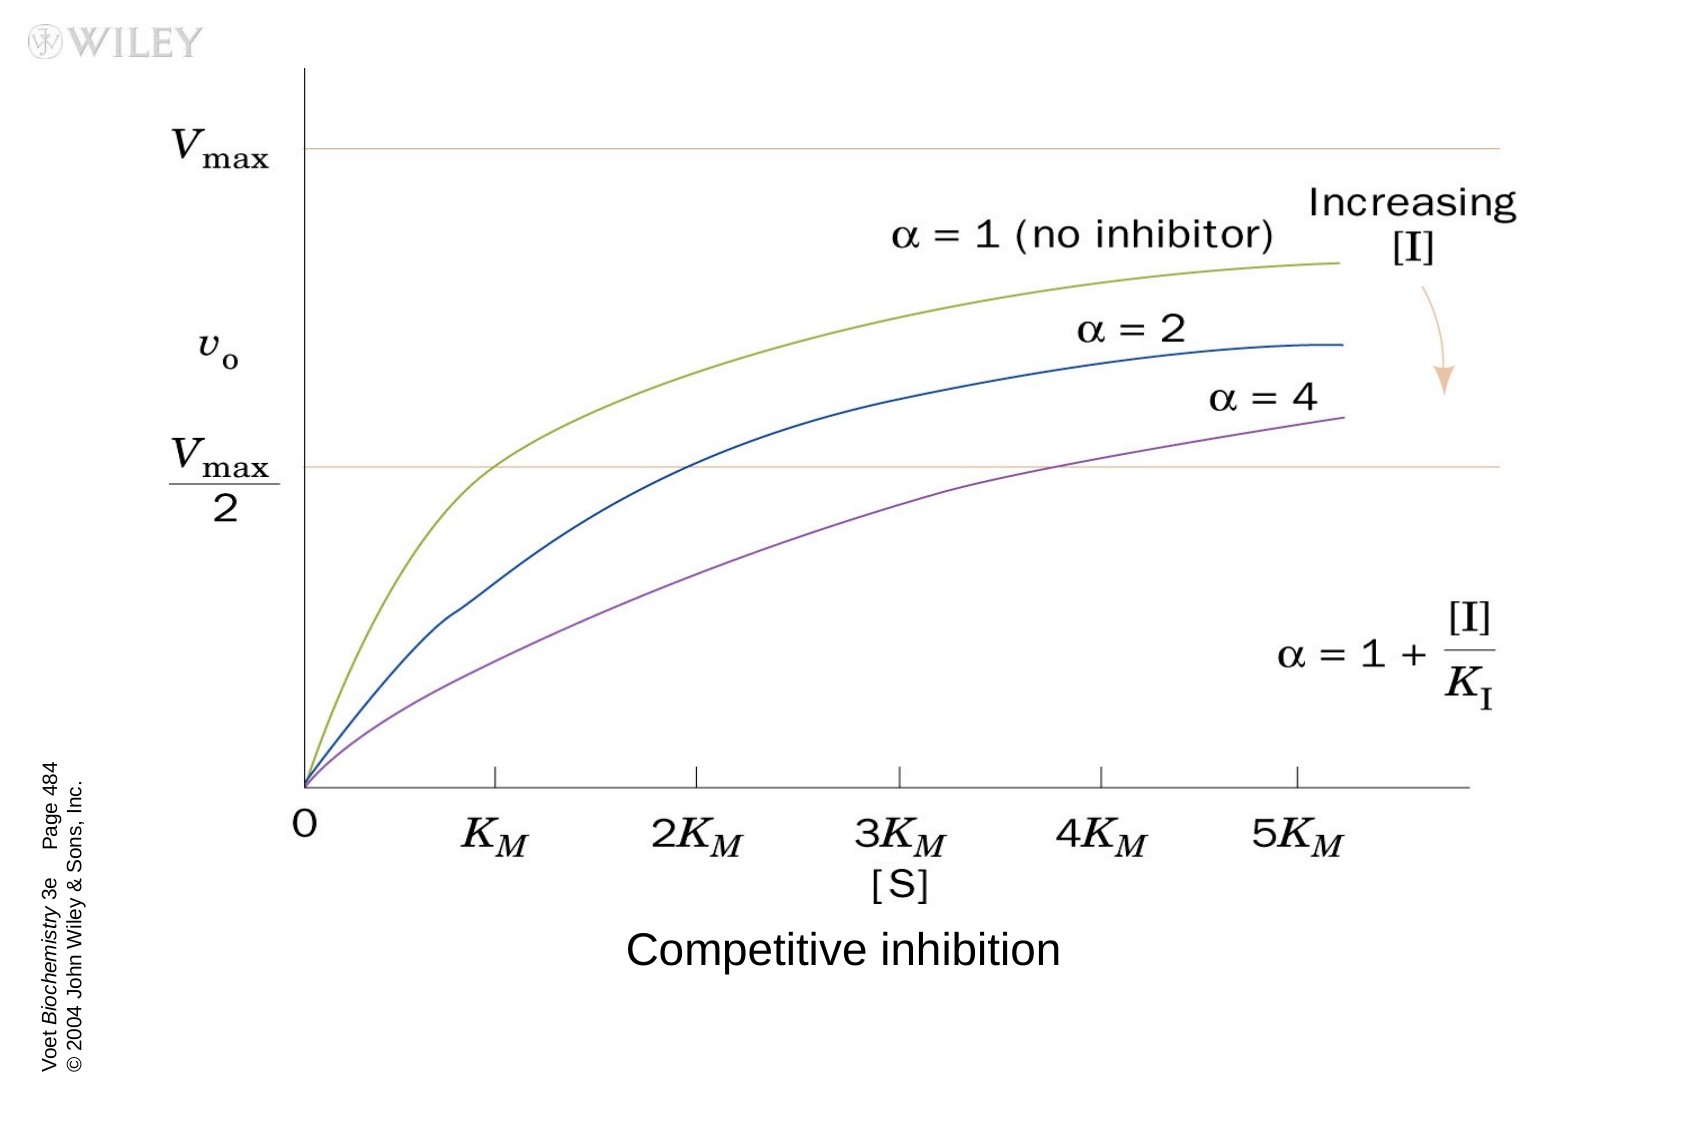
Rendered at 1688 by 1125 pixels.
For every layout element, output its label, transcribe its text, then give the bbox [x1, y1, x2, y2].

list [168, 68, 1519, 907]
footer Voet Biochemistry 3e © 2004 John Wiley & Sons, Inc. [28, 625, 113, 1088]
title Competitive inhibition [126, 912, 1561, 988]
picture [28, 24, 205, 61]
text_box Page 484 [28, 728, 69, 866]
